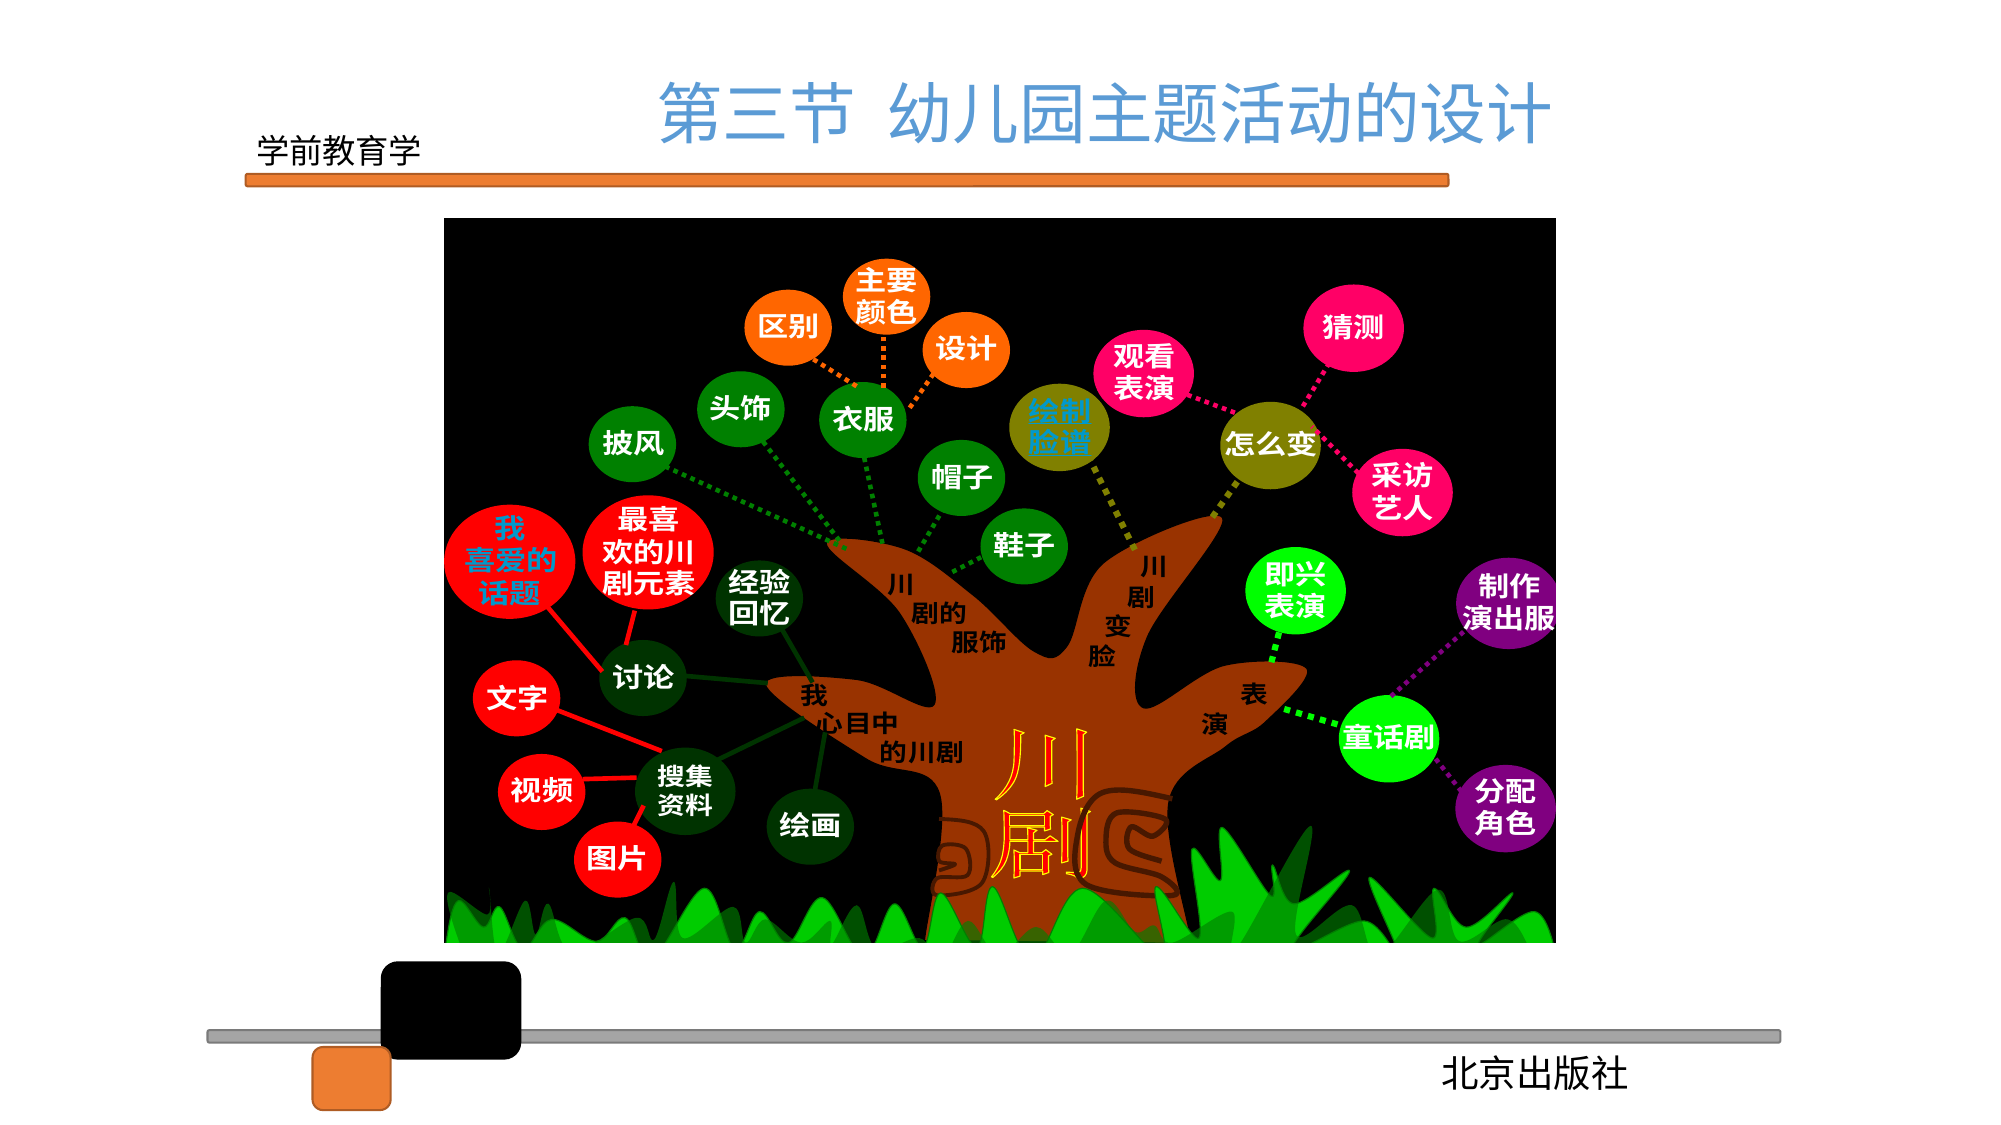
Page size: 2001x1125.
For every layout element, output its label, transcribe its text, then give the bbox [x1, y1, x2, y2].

text_box 第三节 幼儿园主题活动的设计 [641, 64, 1569, 160]
picture [444, 217, 1556, 943]
